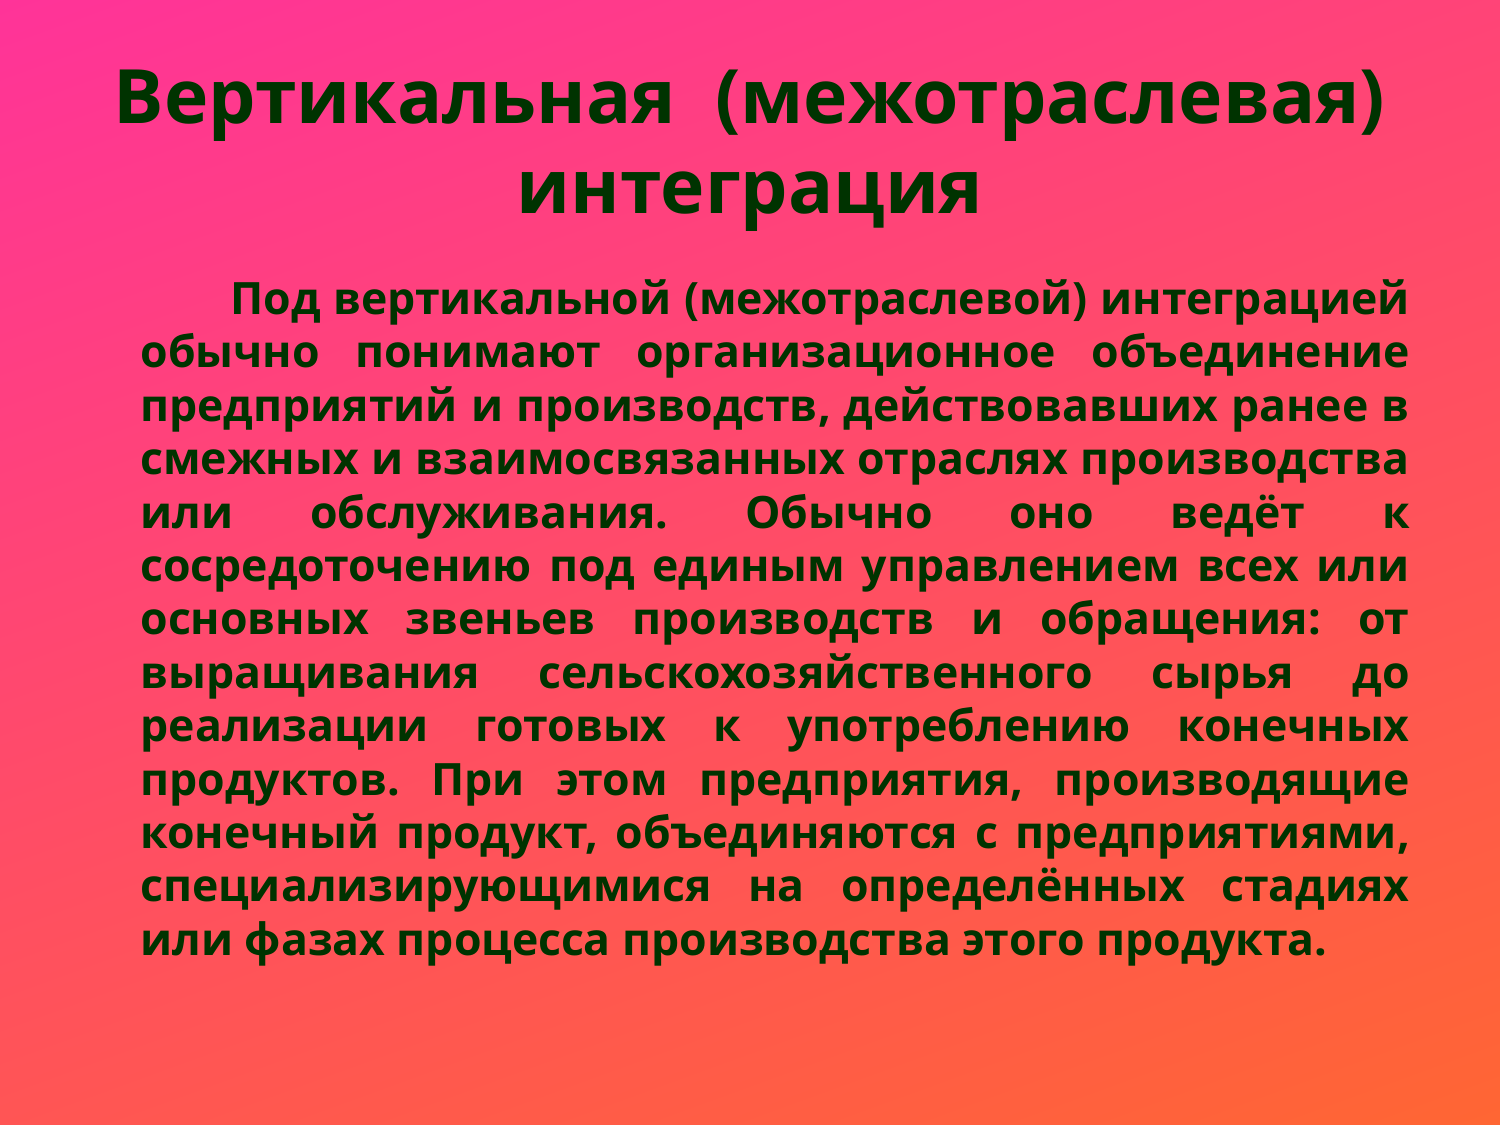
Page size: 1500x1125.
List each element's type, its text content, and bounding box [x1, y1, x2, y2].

list Под вертикальной (межотраслевой) интеграцией обычно понимают организационное объединение предприятий и производств, действовавших ранее в смежных и взаимосвязанных отраслях производства или обслуживания. Обычно оно ведёт к сосредоточению под единым управлением всех или основных звеньев производств и обращения: от выращивания сельскохозяйственного сырья до реализации готовых к употреблению конечных продуктов. При этом предприятия, производящие конечный продукт, объединяются с предприятиями, специализирующимися на определённых стадиях или фазах процесса производства этого продукта. [75, 262, 1425, 1005]
title Вертикальная (межотраслевая) интеграция [75, 45, 1425, 233]
